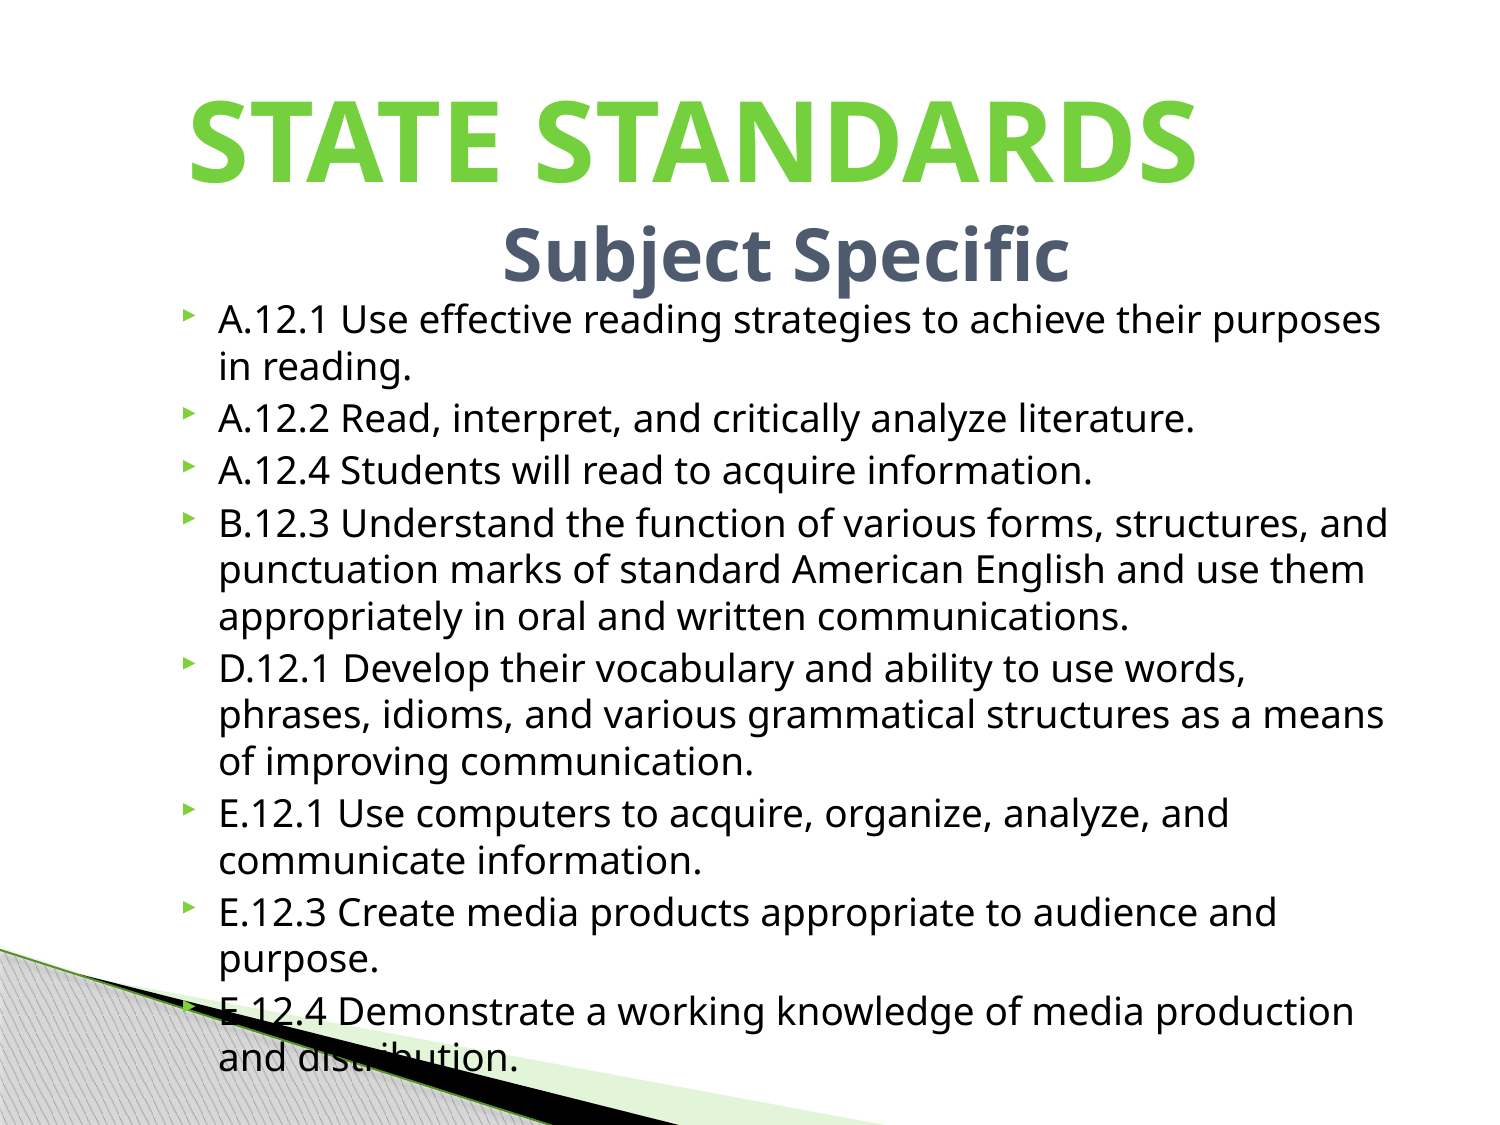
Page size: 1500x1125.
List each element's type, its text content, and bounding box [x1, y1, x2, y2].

title Subject Specific [150, 200, 1425, 304]
list A.12.1 Use effective reading strategies to achieve their purposes in reading. A.12.2 Read, interpret, and critically analyze literature. A.12.4 Students will read to acquire information. B.12.3 Understand the function of various forms, structures, and punctuation marks of standard American English and use them appropriately in oral and written communications. D.12.1 Develop their vocabulary and ability to use words, phrases, idioms, and various grammatical structures as a means of improving communication. E.12.1 Use computers to acquire, organize, analyze, and communicate information. E.12.3 Create media products appropriate to audience and purpose. E.12.4 Demonstrate a working knowledge of media production and distribution. [150, 304, 1425, 1088]
text_box State Standards [172, 62, 1216, 213]
